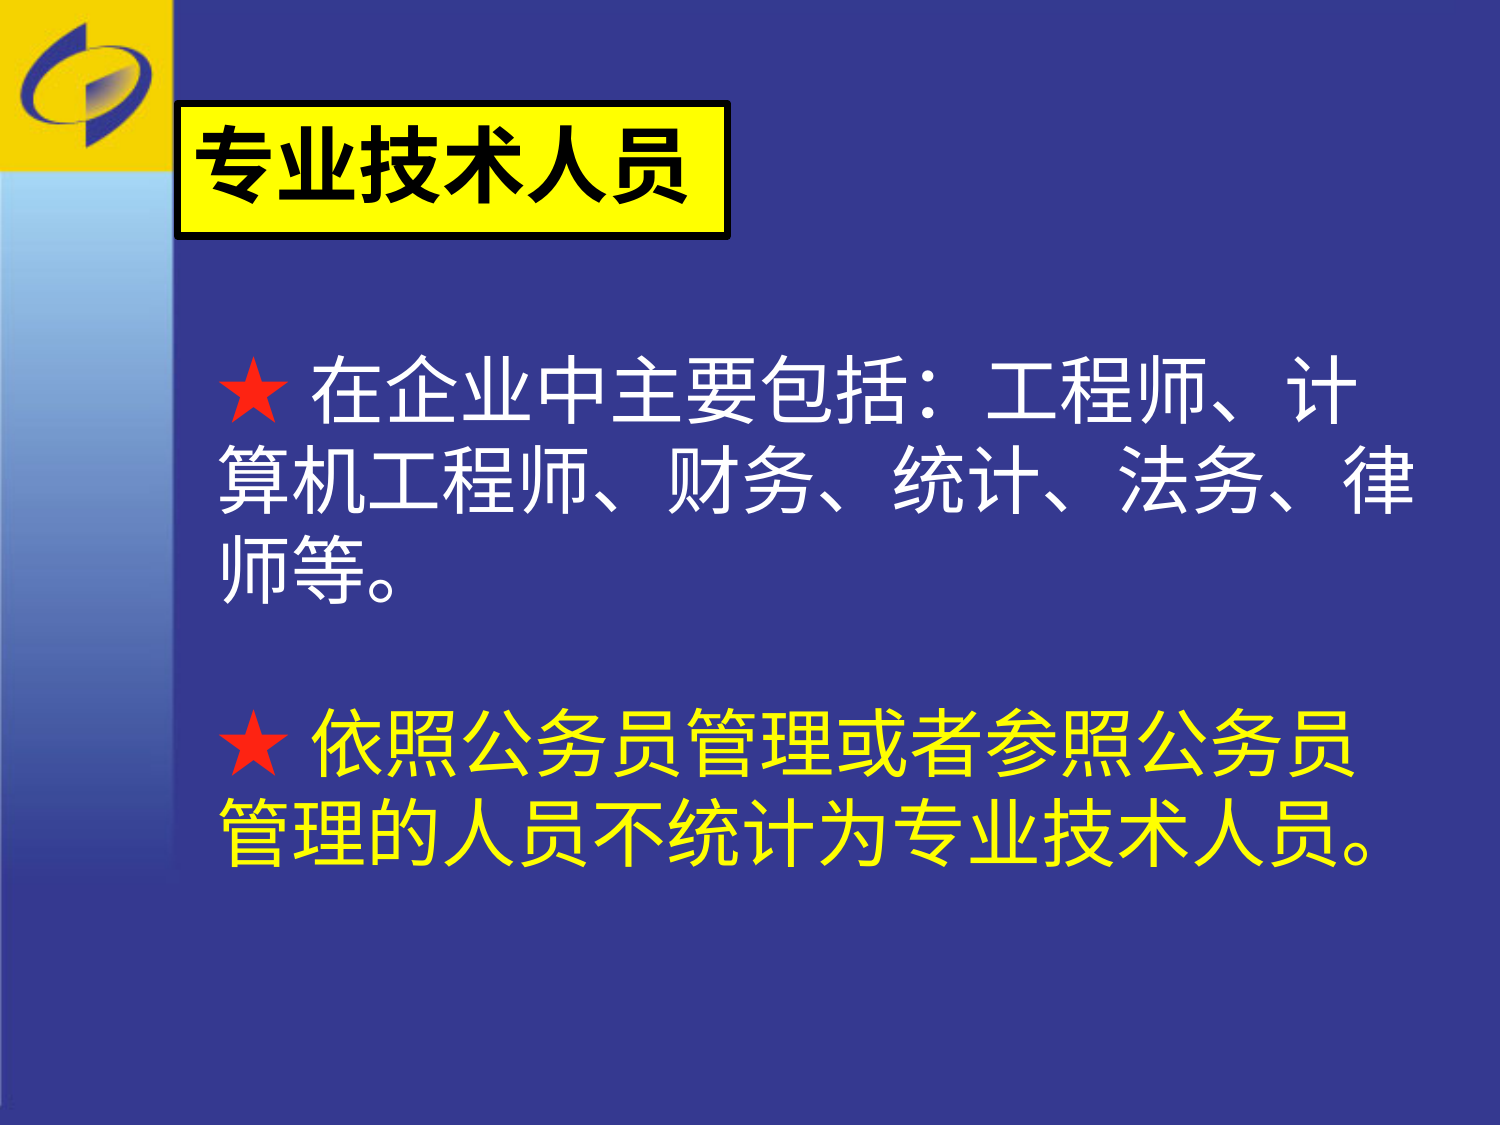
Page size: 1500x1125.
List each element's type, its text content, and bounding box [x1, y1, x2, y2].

text_box ★依照公务员管理或者参照公务员管理的人员不统计为专业技术人员。 [202, 688, 1448, 961]
text_box 专业技术人员 [177, 103, 728, 236]
picture [0, 0, 1500, 1125]
subtitle ★在企业中主要包括：工程师、计算机工程师、财务、统计、法务、律师等。 [201, 336, 1448, 609]
